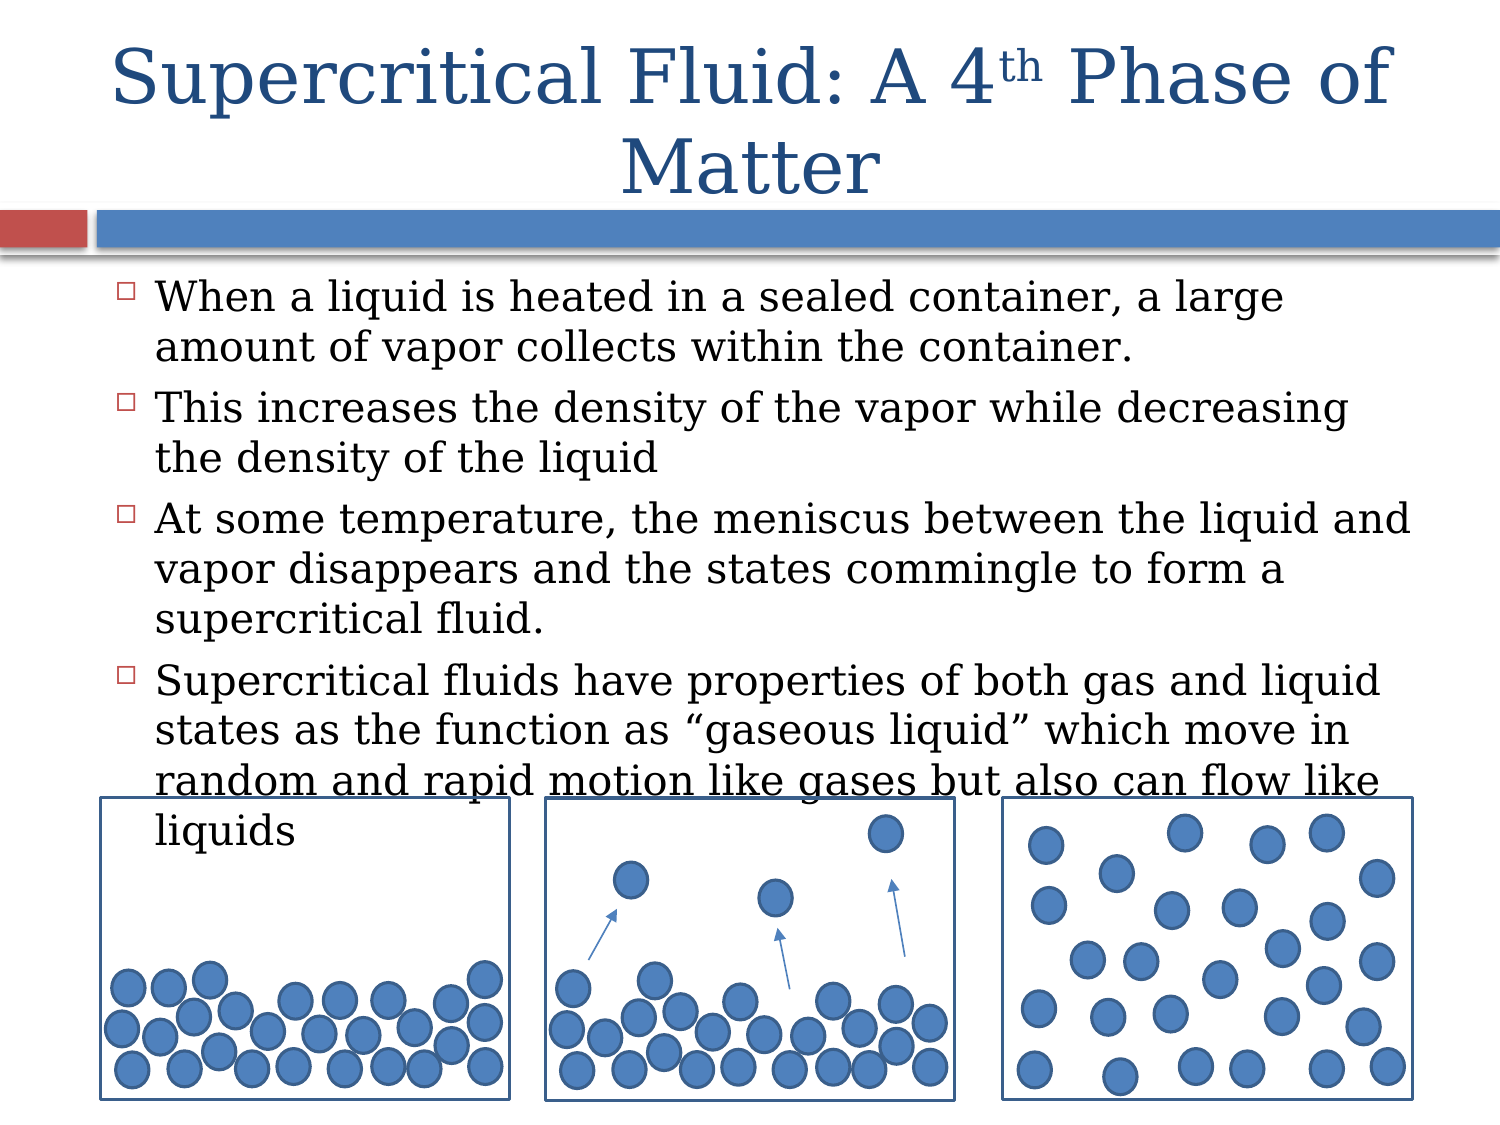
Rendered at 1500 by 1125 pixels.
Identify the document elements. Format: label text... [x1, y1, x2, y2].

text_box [100, 796, 510, 1101]
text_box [544, 797, 955, 1101]
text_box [1002, 796, 1413, 1101]
list When a liquid is heated in a sealed container, a large amount of vapor collects within the container. This increases the density of the vapor while decreasing the density of the liquid At some temperature, the meniscus between the liquid and vapor disappears and the states commingle to form a supercritical fluid. Supercritical fluids have properties of both gas and liquid states as the function as “gaseous liquid” which move in random and rapid motion like gases but also can flow like liquids [100, 262, 1438, 1000]
title Supercritical Fluid: A 4th Phase of Matter [75, 24, 1425, 213]
